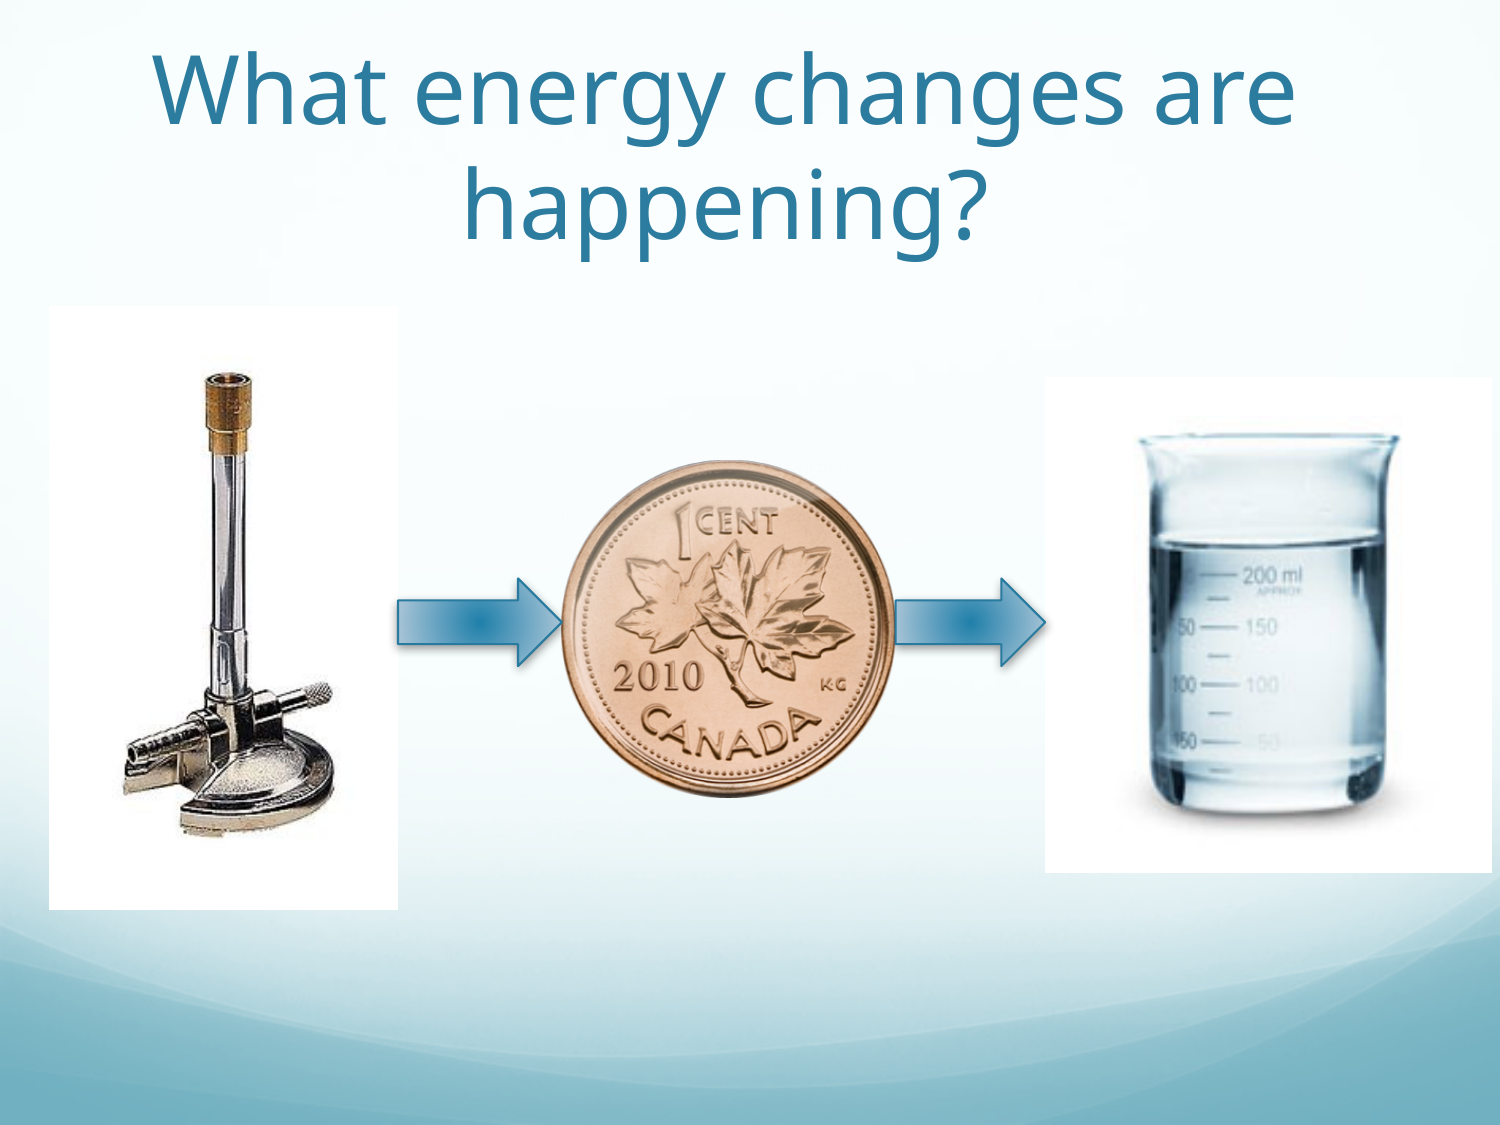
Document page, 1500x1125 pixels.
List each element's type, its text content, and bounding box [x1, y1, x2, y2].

picture [1044, 376, 1493, 874]
title What energy changes are happening? [0, 47, 1450, 267]
picture [561, 460, 897, 799]
text_box [409, 577, 554, 668]
picture [49, 305, 399, 910]
text_box [906, 577, 1037, 668]
